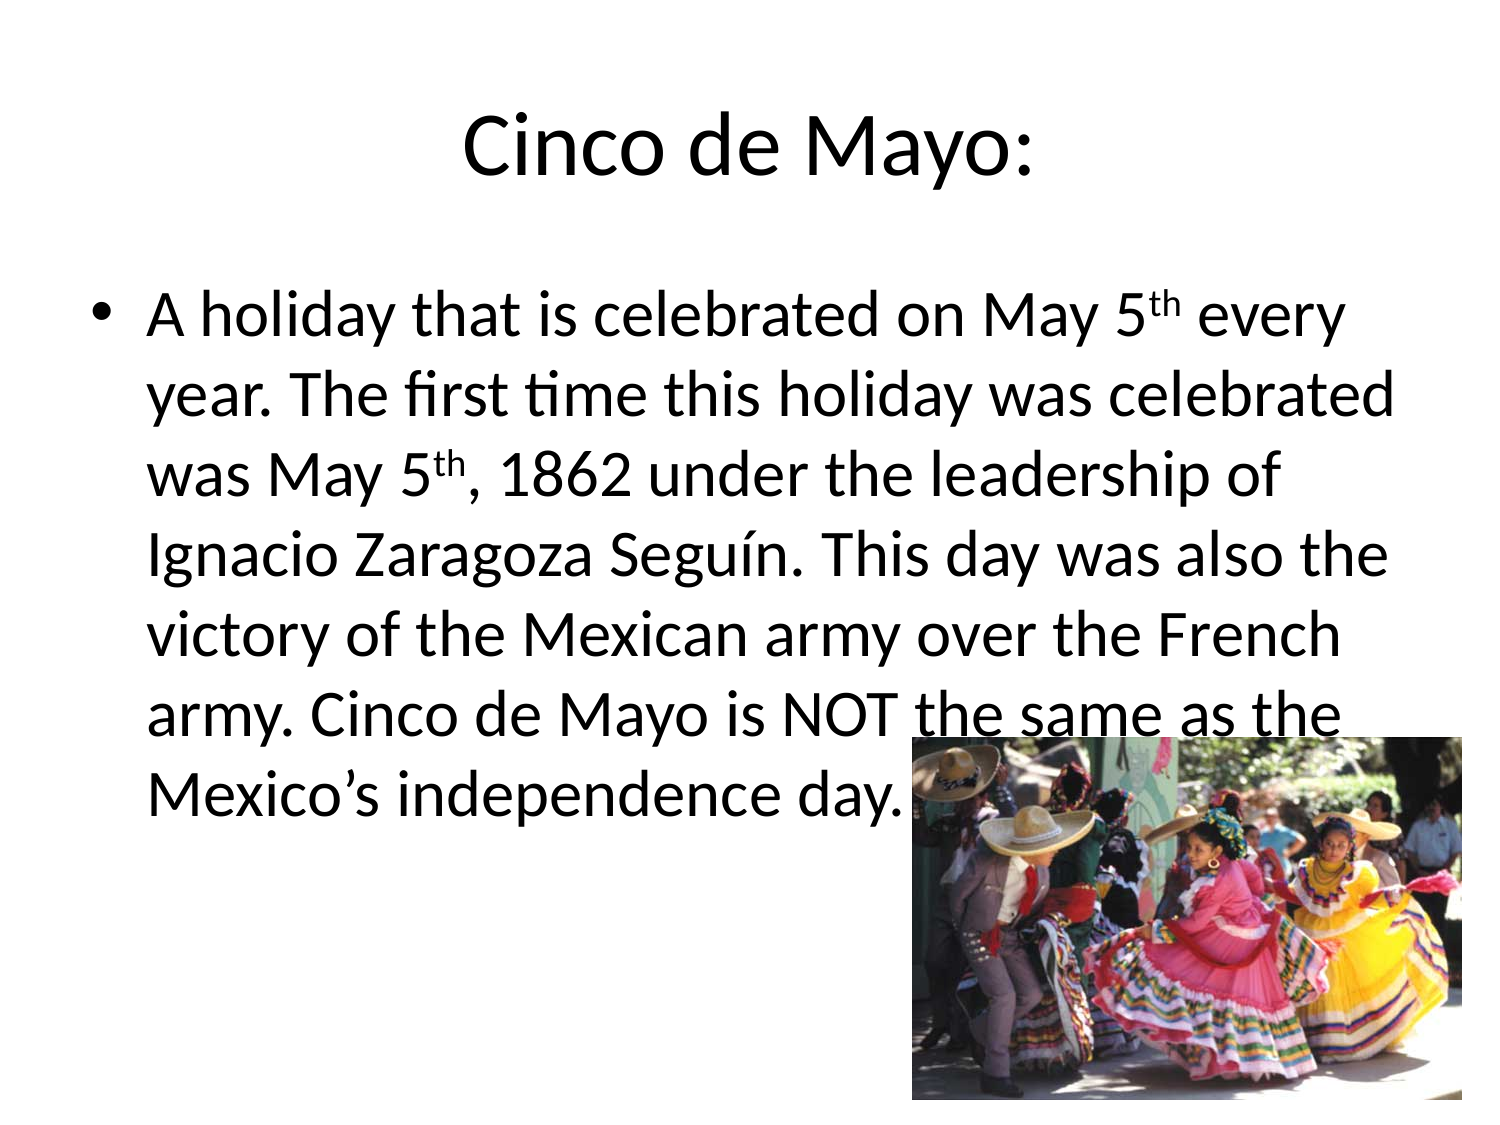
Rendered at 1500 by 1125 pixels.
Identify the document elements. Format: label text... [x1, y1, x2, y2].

picture [912, 737, 1462, 1101]
list A holiday that is celebrated on May 5th every year. The first time this holiday was celebrated was May 5th, 1862 under the leadership of Ignacio Zaragoza Seguín. This day was also the victory of the Mexican army over the French army. Cinco de Mayo is NOT the same as the Mexico’s independence day. [74, 262, 1426, 1006]
title Cinco de Mayo: [74, 44, 1426, 233]
